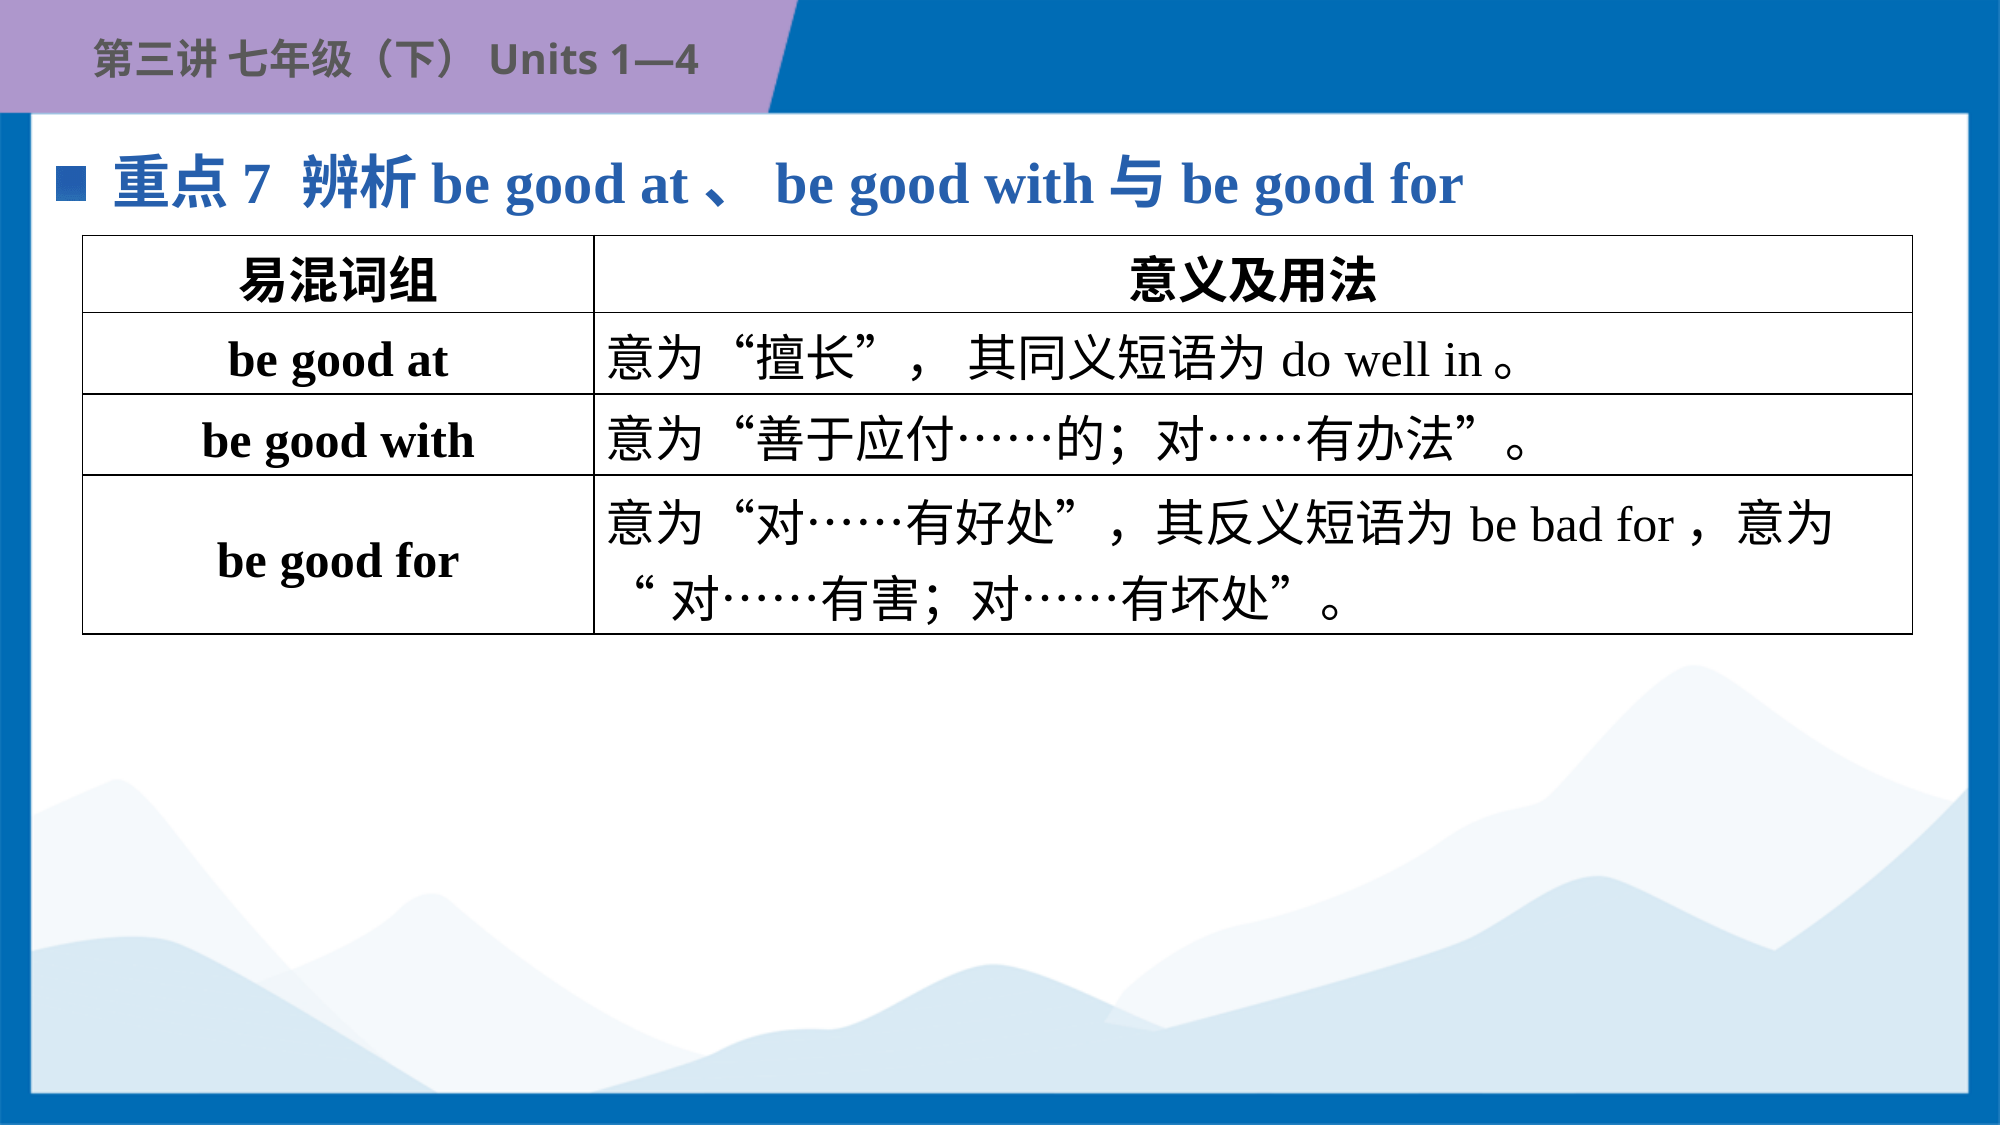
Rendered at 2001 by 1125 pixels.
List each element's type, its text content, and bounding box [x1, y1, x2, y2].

table_header 意义及用法 [595, 236, 1912, 312]
table_cell be good for [83, 476, 593, 633]
table_cell 意为“擅长”， 其同义短语为do well in。 [595, 313, 1912, 393]
table_header 易混词组 [83, 236, 593, 312]
text_box 重点7 辨析be good at、be good with与be good for [112, 144, 1917, 215]
picture [0, 0, 2000, 1125]
table_cell be good with [83, 395, 593, 474]
table_cell 意为“善于应付……的；对……有办法”。 [595, 395, 1912, 474]
table_cell be good at [83, 313, 593, 393]
table_cell 意为“对……有好处”，其反义短语为be bad for，意为 “对……有害；对……有坏处”。 [595, 476, 1912, 633]
